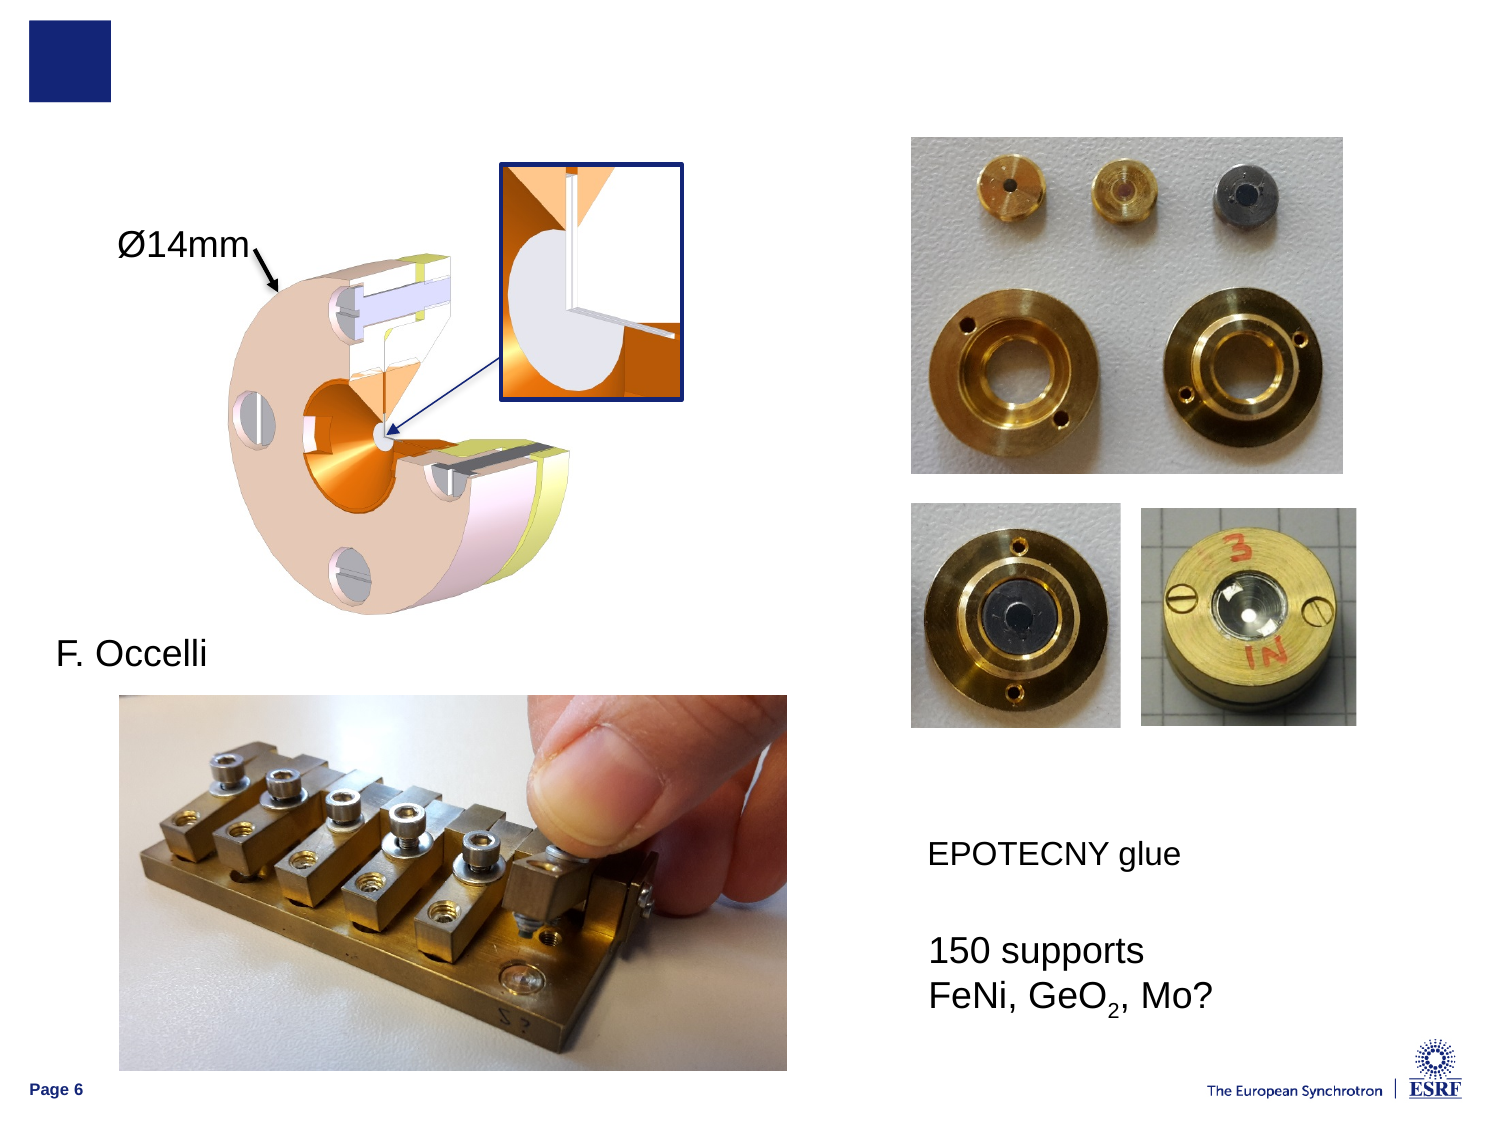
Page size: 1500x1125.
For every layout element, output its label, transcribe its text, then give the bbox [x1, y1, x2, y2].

text_box EPOTECNY glue [912, 824, 1197, 880]
picture [1140, 508, 1357, 726]
picture [118, 695, 787, 1071]
picture [1175, 1018, 1500, 1125]
text_box 150 supports FeNi, GeO2, Mo? [913, 919, 1229, 1030]
text_box F. Occelli [40, 621, 223, 682]
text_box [386, 355, 503, 436]
picture [910, 136, 1344, 475]
picture [910, 503, 1121, 729]
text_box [101, 212, 574, 616]
picture [502, 166, 681, 398]
slide_number Page 6 [29, 1063, 98, 1099]
